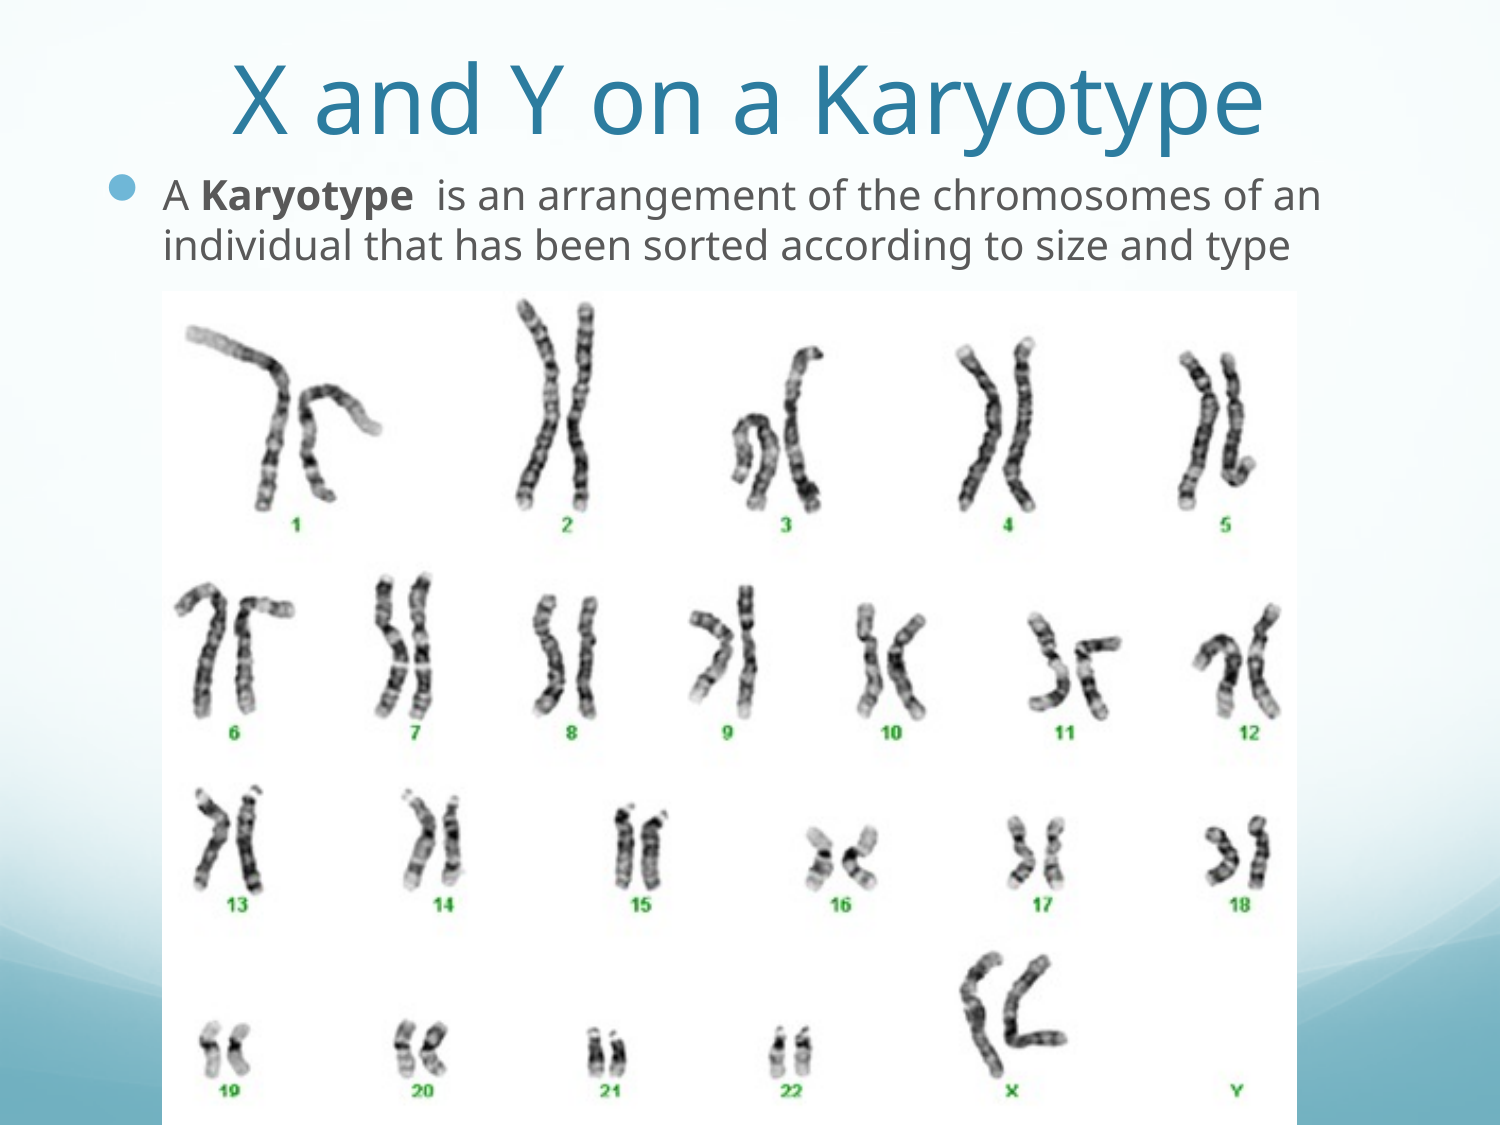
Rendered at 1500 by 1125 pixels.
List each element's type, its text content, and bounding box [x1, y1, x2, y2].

title X and Y on a Karyotype [90, 10, 1410, 161]
list A Karyotype is an arrangement of the chromosomes of an individual that has been sorted according to size and type [90, 161, 1410, 874]
picture [161, 291, 1297, 1125]
